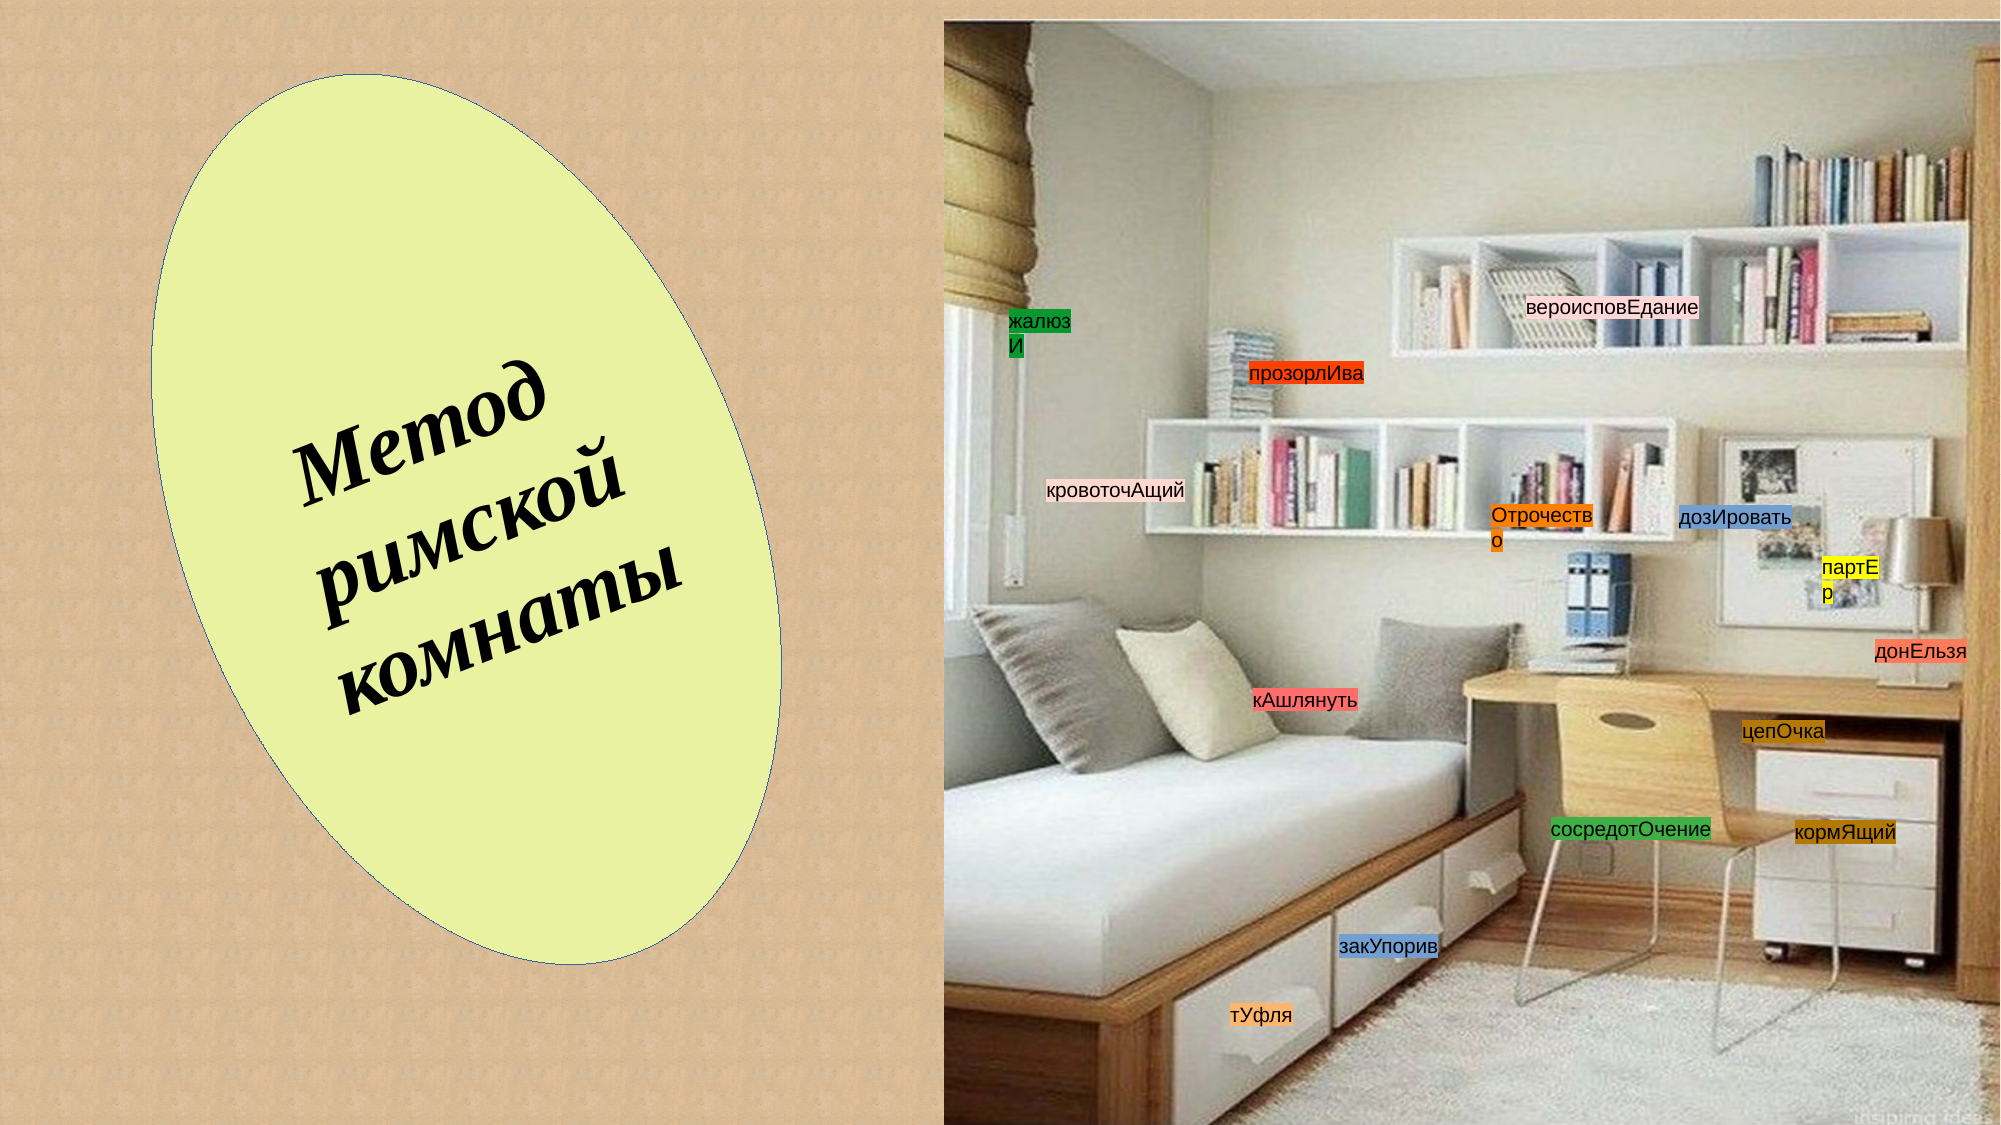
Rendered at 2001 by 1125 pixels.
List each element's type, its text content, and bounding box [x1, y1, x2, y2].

picture [0, 0, 2001, 1125]
text_box Метод римской комнаты [151, 74, 782, 965]
